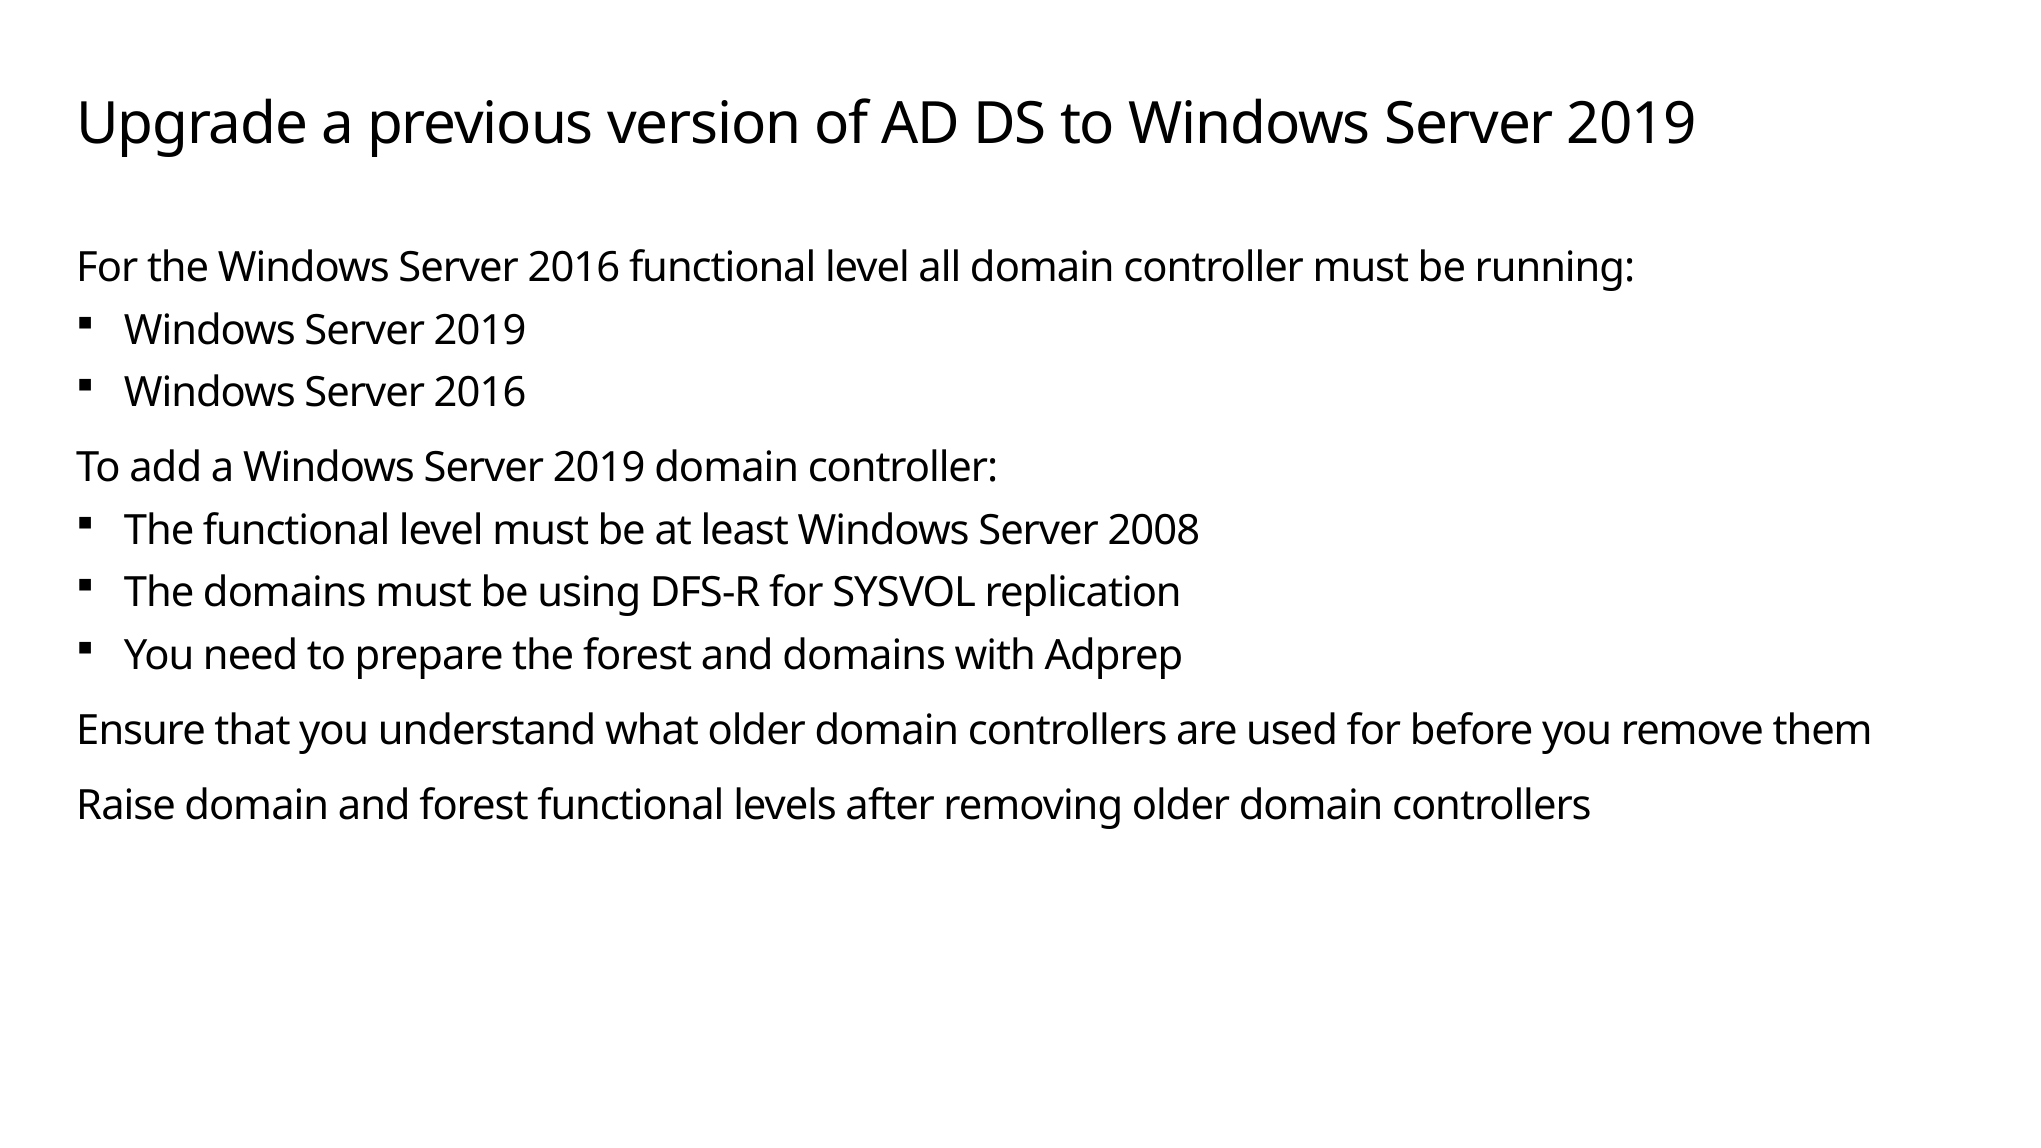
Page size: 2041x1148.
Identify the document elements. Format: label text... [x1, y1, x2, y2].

list For the Windows Server 2016 functional level all domain controller must be running: Windows Server 2019 Windows Server 2016 To add a Windows Server 2019 domain controller: The functional level must be at least Windows Server 2008 The domains must be using DFS-R for SYSVOL replication You need to prepare the forest and domains with Adprep Ensure that you understand what older domain controllers are used for before you remove them Raise domain and forest functional levels after removing older domain controllers [76, 240, 1970, 1074]
title Upgrade a previous version of AD DS to Windows Server 2019 [76, 93, 1968, 161]
